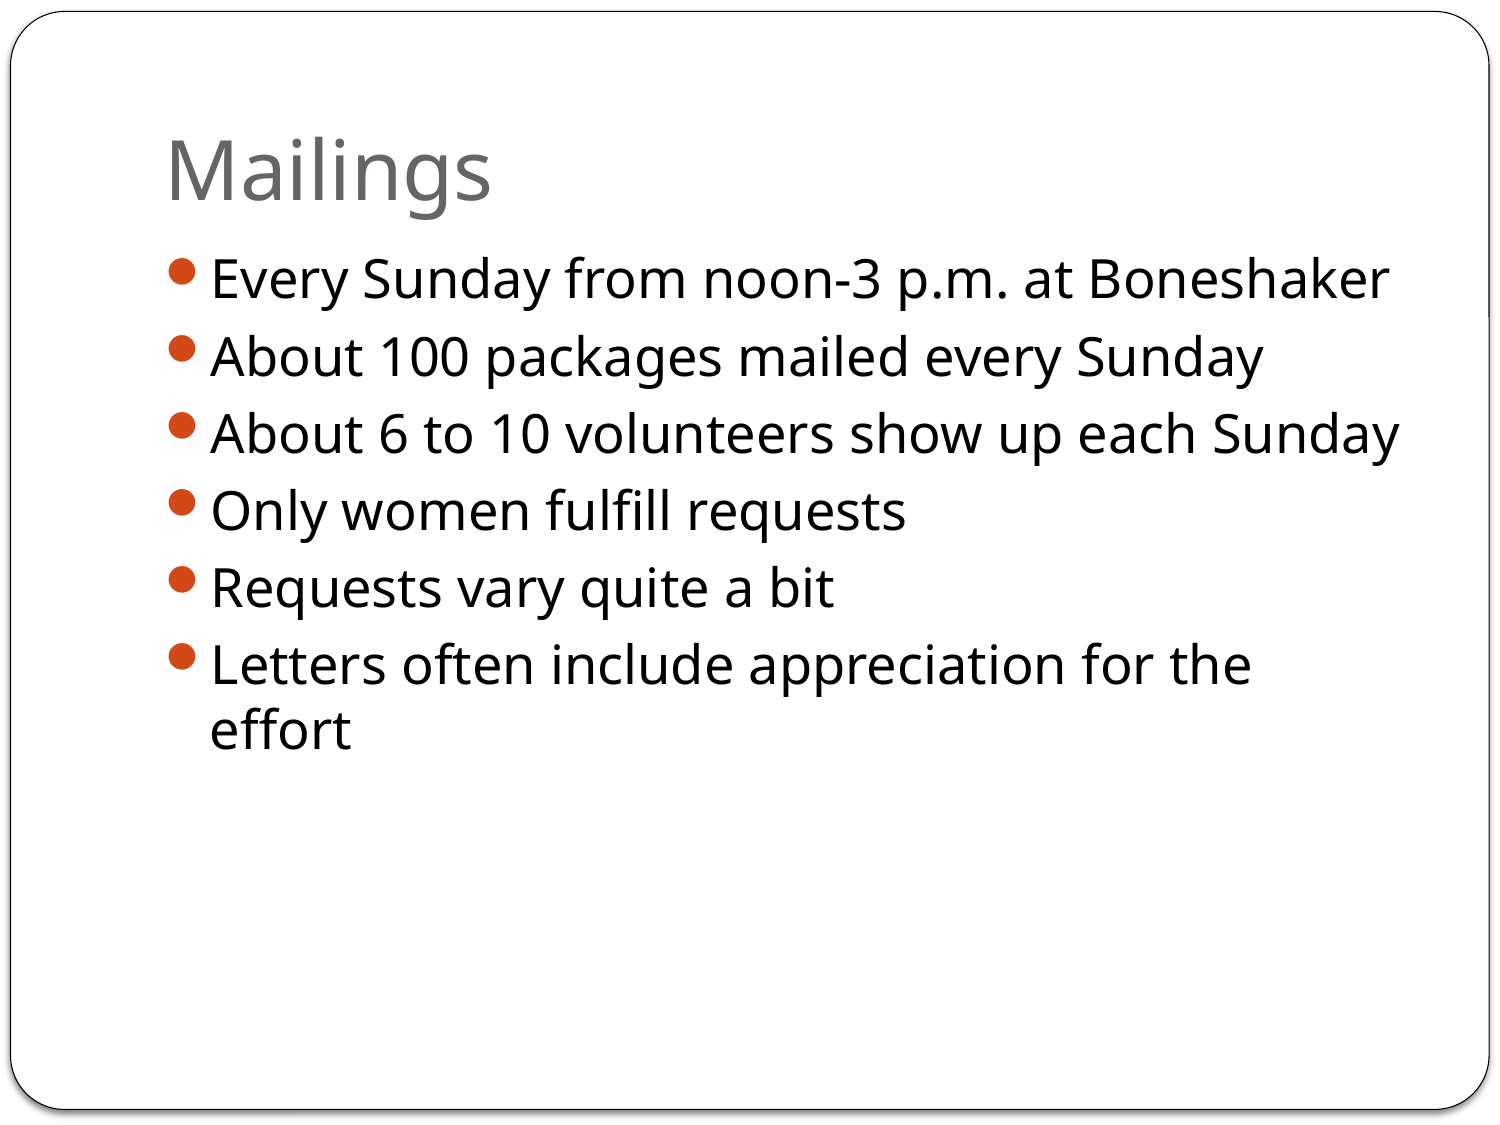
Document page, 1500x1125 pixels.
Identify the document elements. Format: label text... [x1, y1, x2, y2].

title Mailings [150, 45, 1425, 233]
list Every Sunday from noon-3 p.m. at Boneshaker About 100 packages mailed every Sunday About 6 to 10 volunteers show up each Sunday Only women fulfill requests Requests vary quite a bit Letters often include appreciation for the effort [150, 237, 1425, 988]
